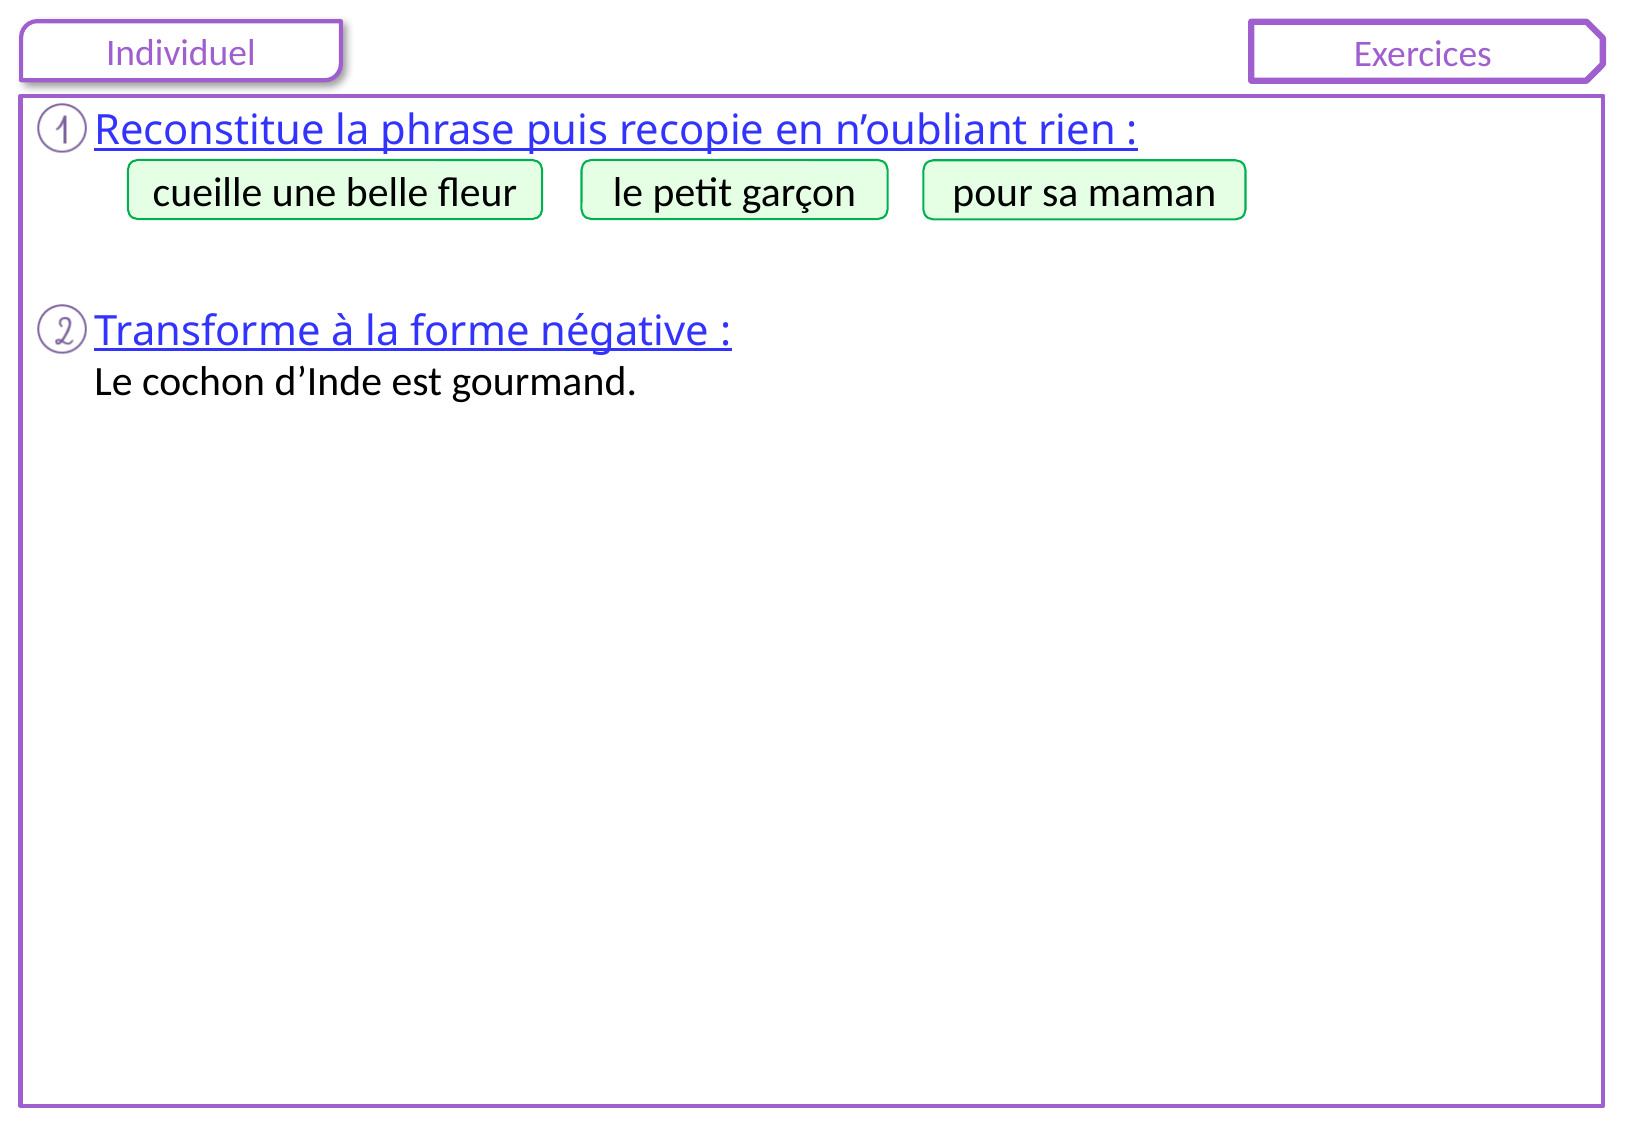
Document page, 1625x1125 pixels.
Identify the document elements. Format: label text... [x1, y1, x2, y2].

picture [26, 295, 104, 392]
text_box pour sa maman [921, 158, 1248, 222]
text_box le petit garçon [579, 157, 890, 222]
text_box cueille une belle fleur [125, 157, 545, 222]
picture [26, 93, 104, 191]
list Reconstitue la phrase puis recopie en n’oubliant rien : Transforme à la forme négative : Le cochon d’Inde est gourmand. [18, 94, 1605, 1108]
